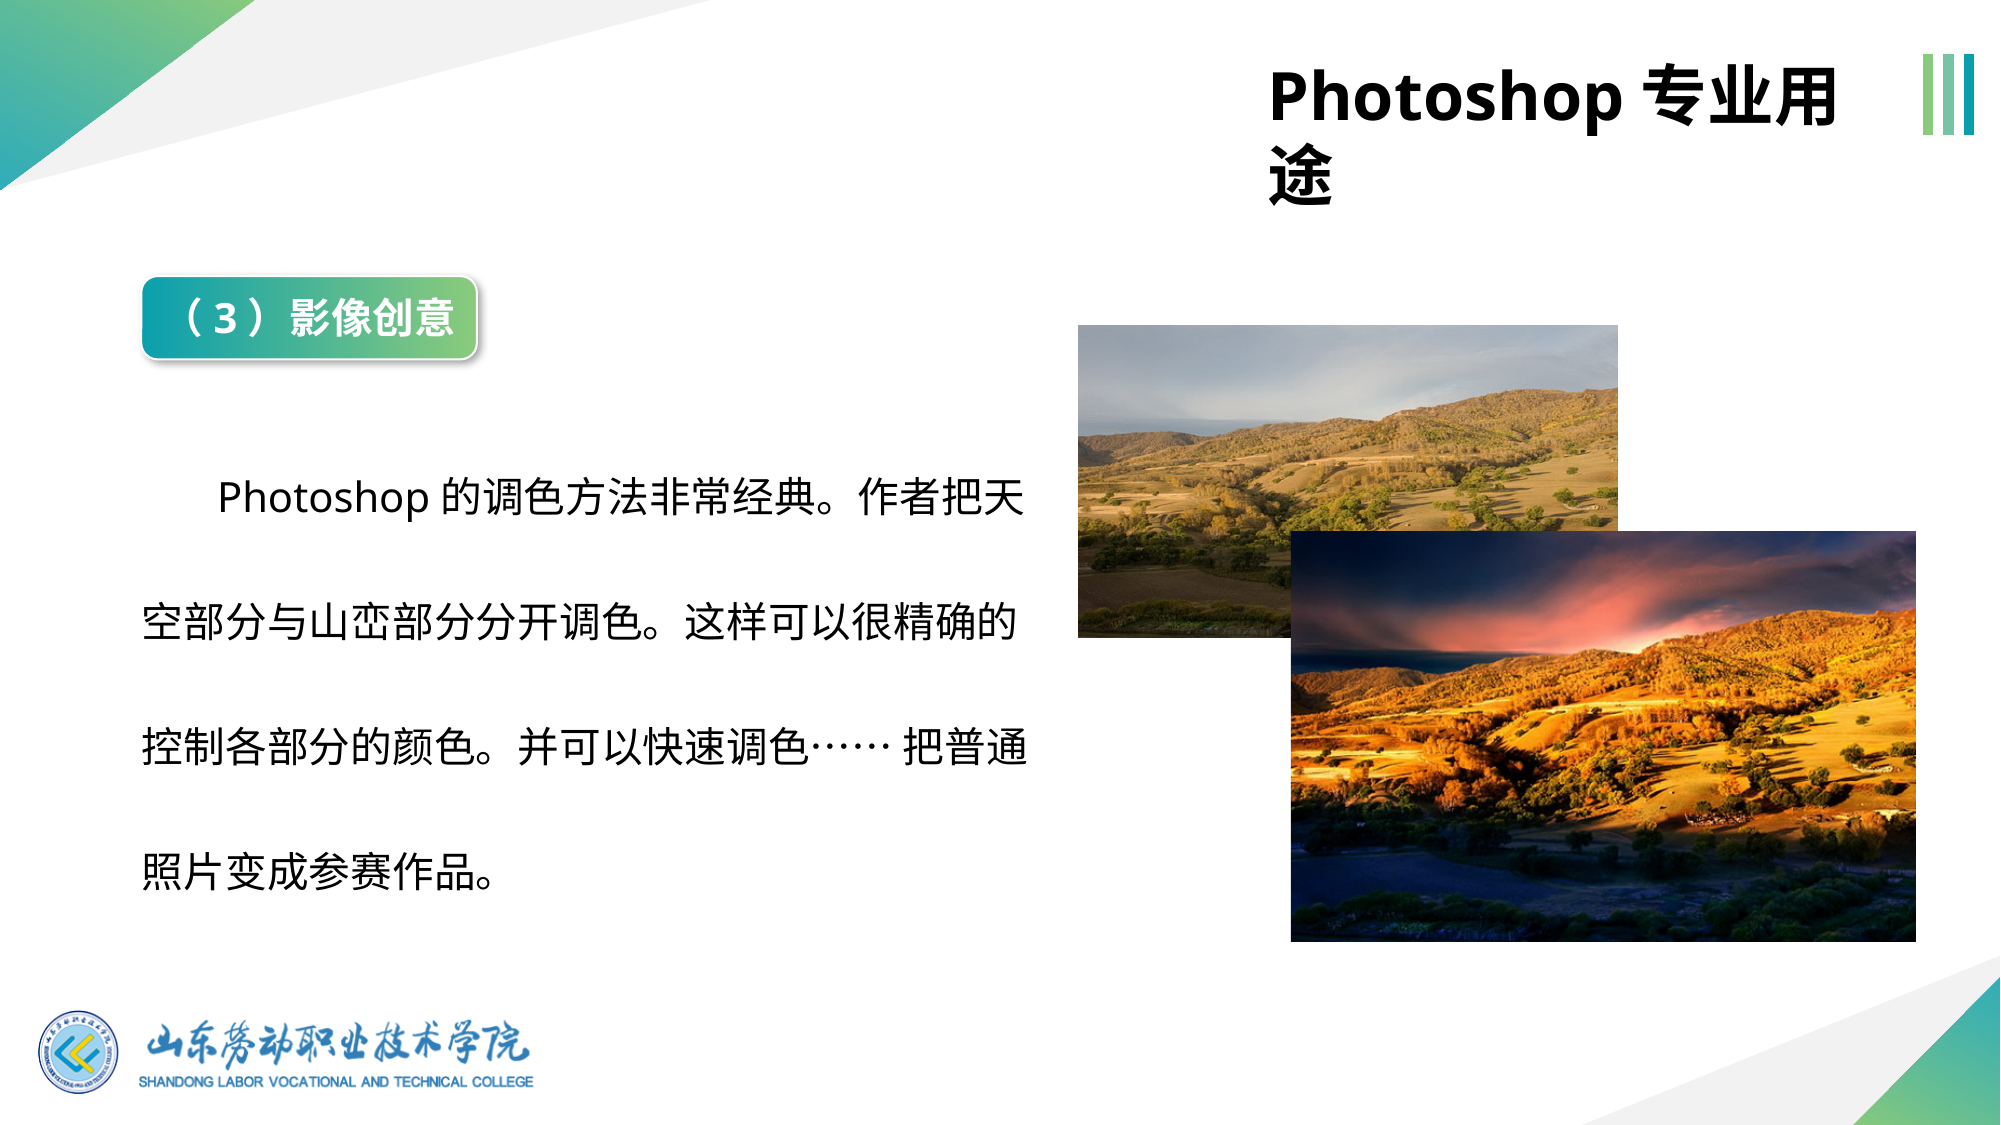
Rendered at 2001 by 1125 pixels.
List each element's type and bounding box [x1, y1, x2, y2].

text_box [1928, 54, 1969, 136]
text_box [0, 0, 2000, 1125]
picture [1078, 325, 1916, 942]
text_box [141, 276, 477, 360]
picture [38, 1010, 550, 1094]
